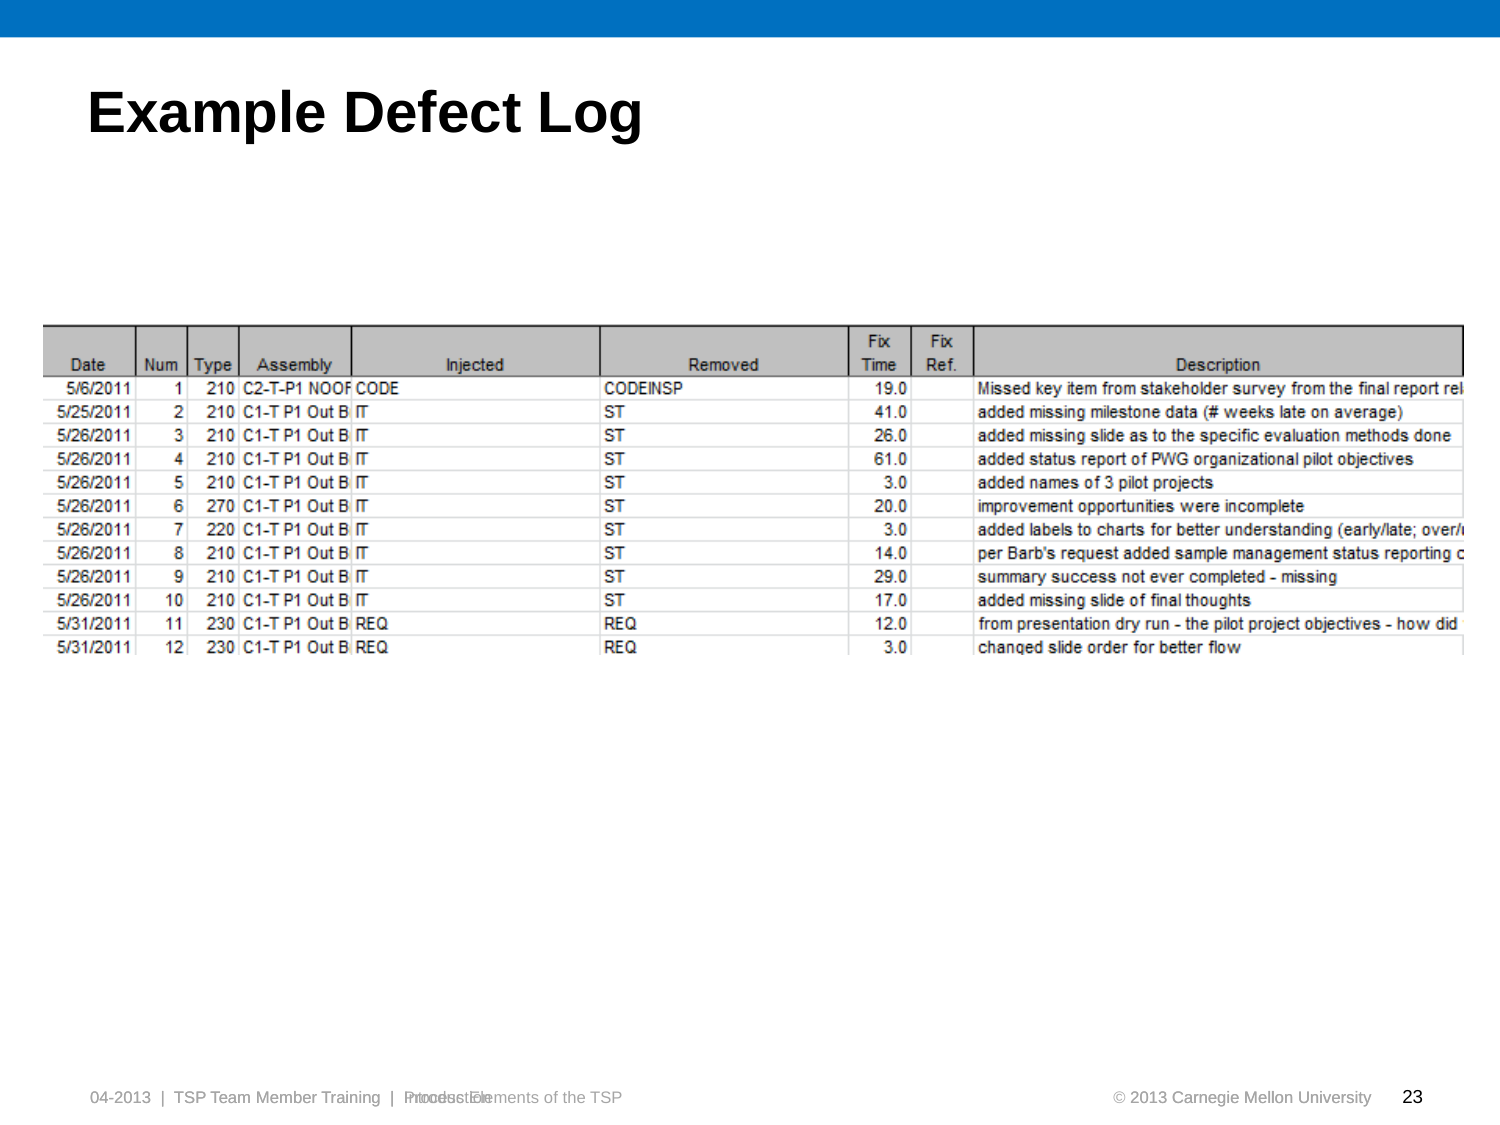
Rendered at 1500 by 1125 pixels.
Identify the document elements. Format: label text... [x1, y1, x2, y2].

picture [43, 324, 1465, 655]
title Example Defect Log [87, 87, 1439, 226]
